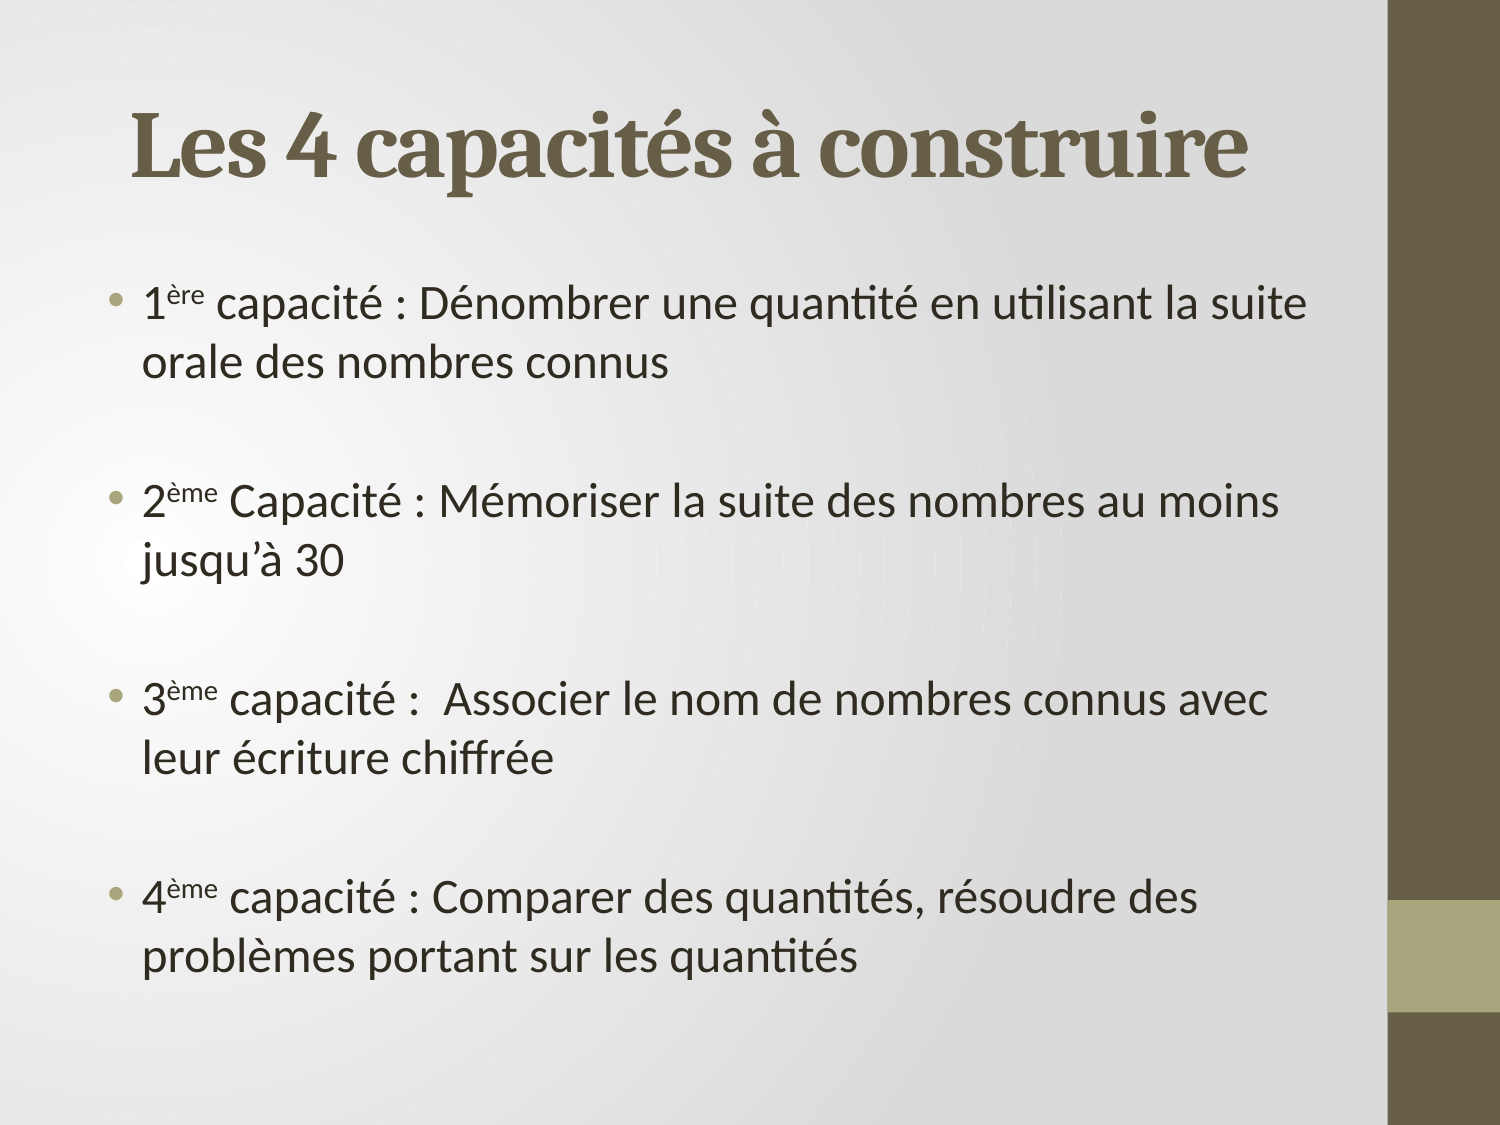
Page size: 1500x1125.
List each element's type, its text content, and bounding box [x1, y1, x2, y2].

title Les 4 capacités à construire [75, 45, 1325, 233]
list 1ère capacité : Dénombrer une quantité en utilisant la suite orale des nombres connus 2ème Capacité : Mémoriser la suite des nombres au moins jusqu’à 30 3ème capacité : Associer le nom de nombres connus avec leur écriture chiffrée 4ème capacité : Comparer des quantités, résoudre des problèmes portant sur les quantités [75, 262, 1325, 1050]
